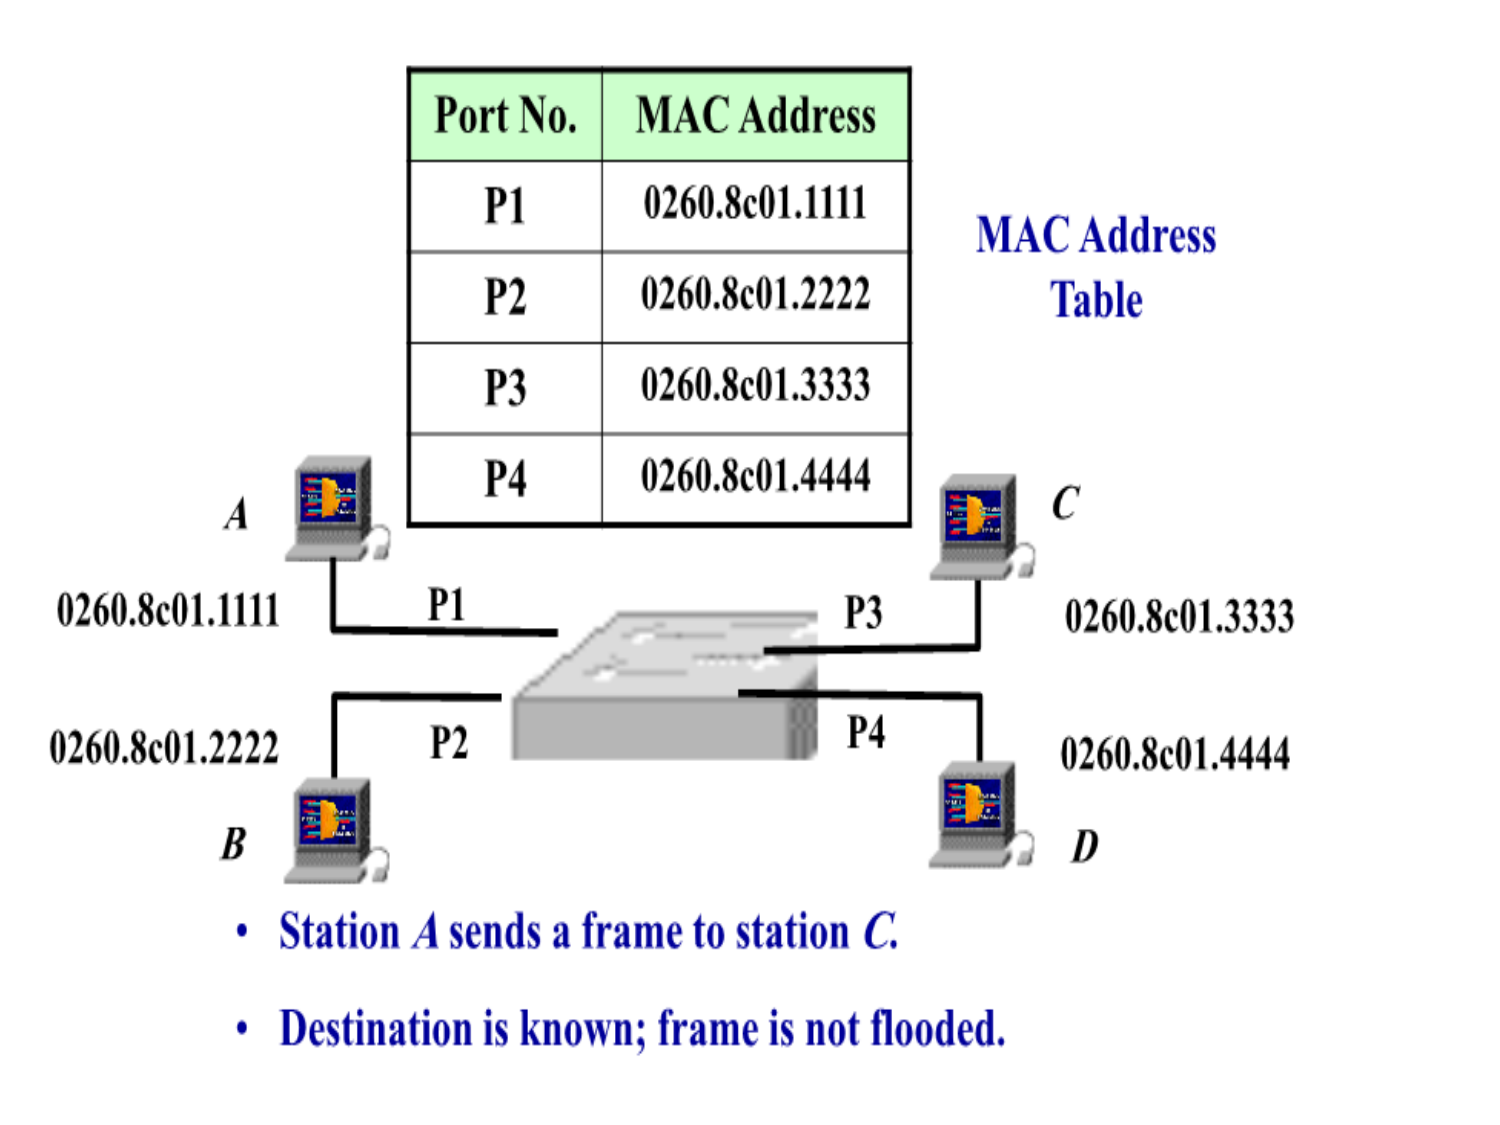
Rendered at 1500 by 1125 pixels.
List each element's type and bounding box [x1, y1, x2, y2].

list [0, 49, 1374, 1063]
